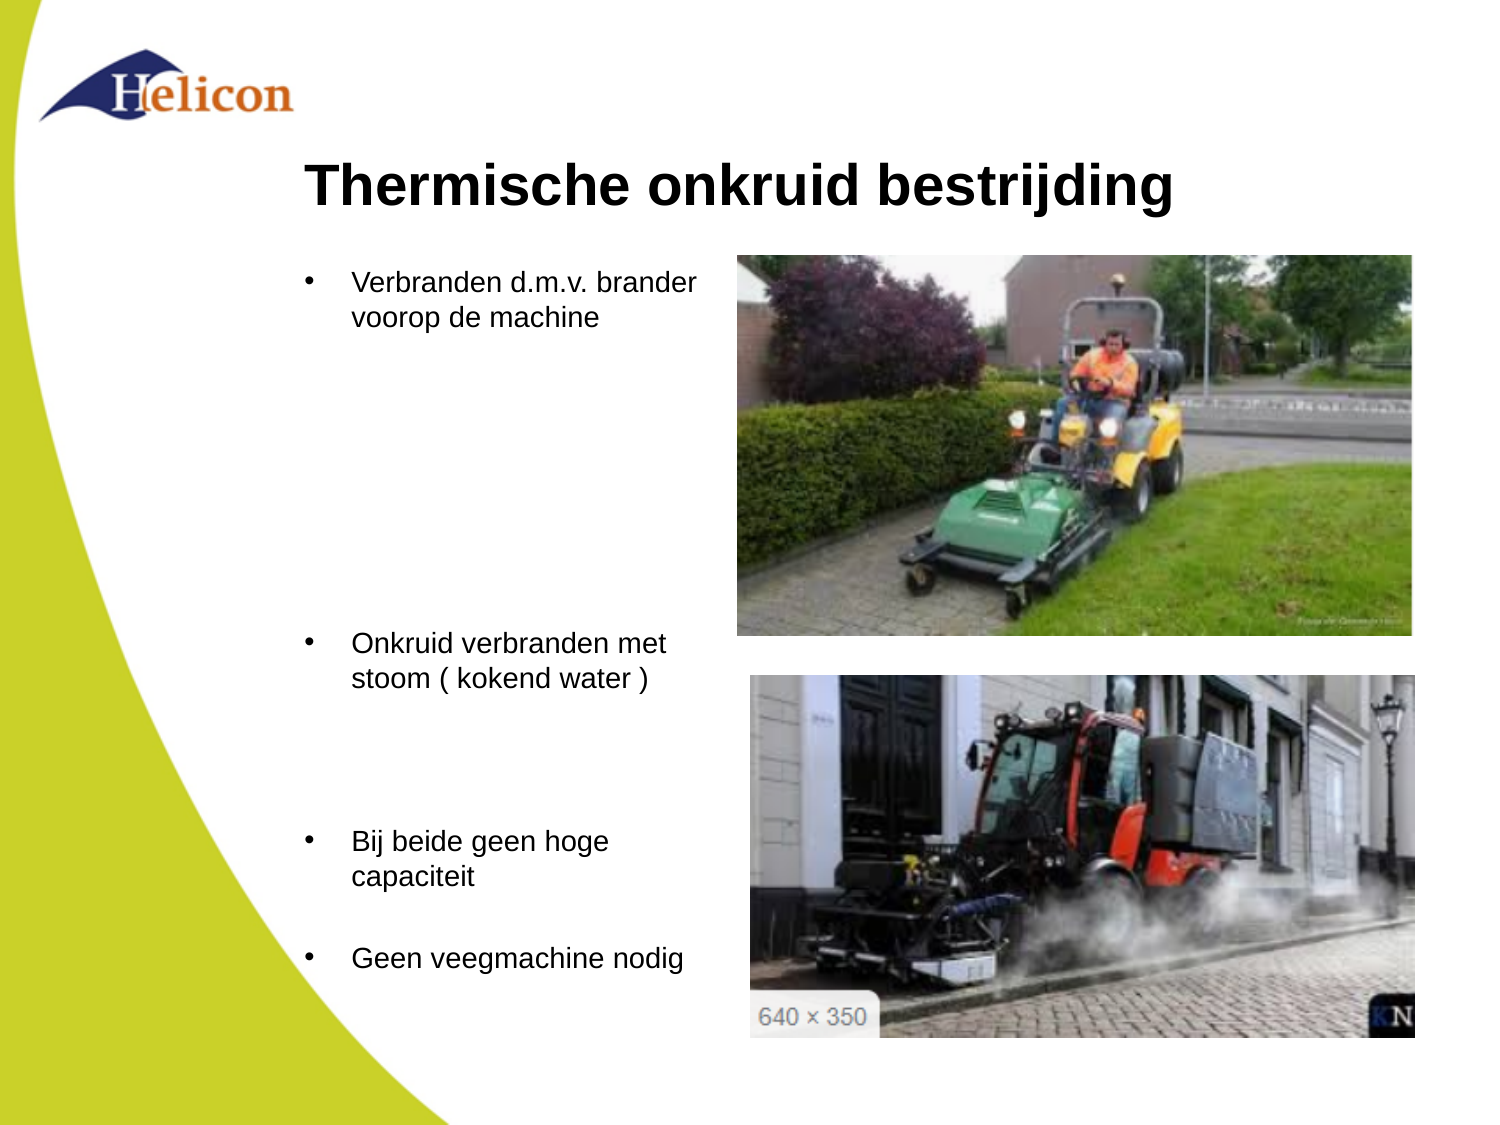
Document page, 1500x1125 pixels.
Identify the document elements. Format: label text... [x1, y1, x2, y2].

picture [0, 0, 1500, 1125]
title Thermische onkruid bestrijding [64, 34, 1415, 225]
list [736, 255, 1414, 636]
list Verbranden d.m.v. brander voorop de machine Onkruid verbranden met stoom ( kokend water ) Bij beide geen hoge capaciteit Geen veegmachine nodig [289, 255, 715, 1005]
